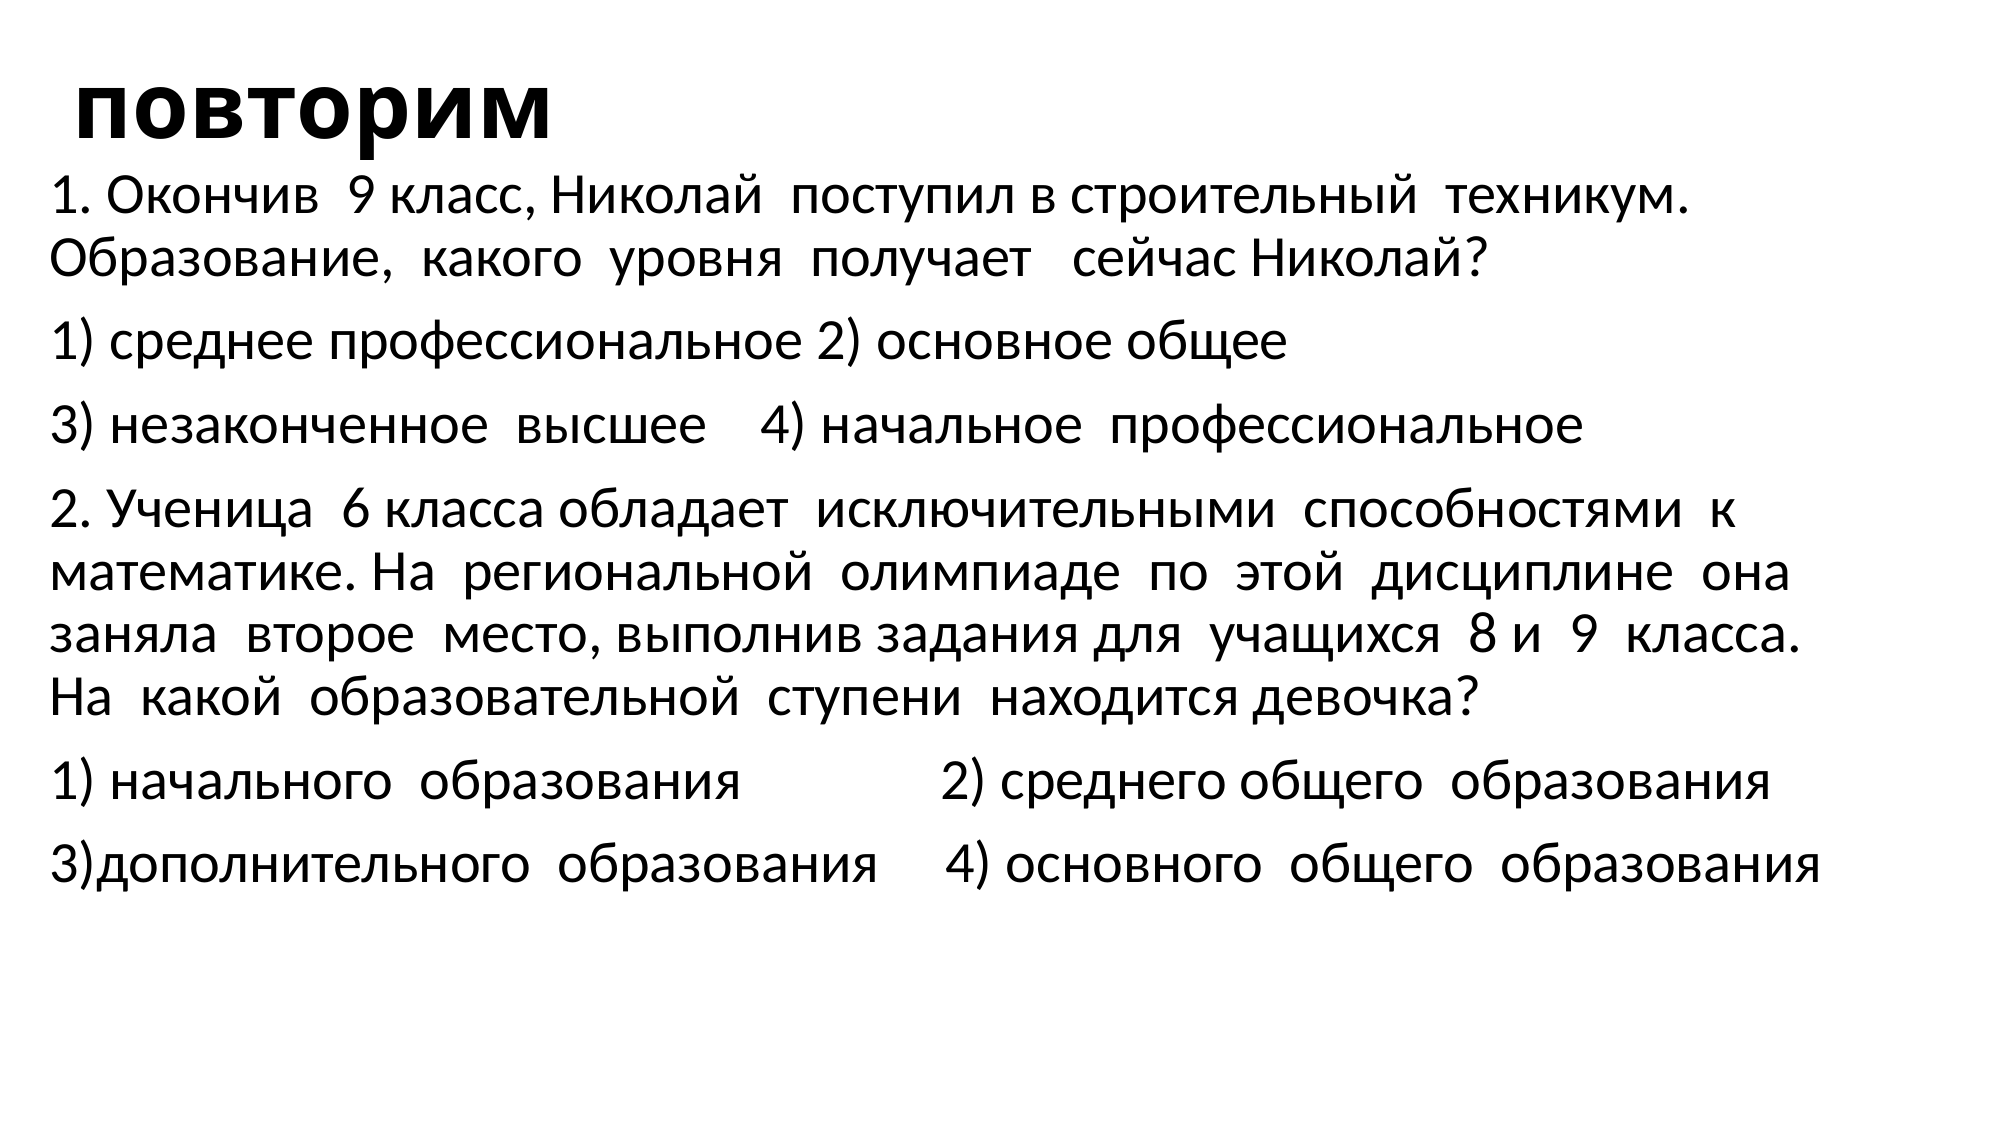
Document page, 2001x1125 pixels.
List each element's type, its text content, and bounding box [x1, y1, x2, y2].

title повторим [57, 61, 611, 155]
list 1. Окончив 9 класс, Николай поступил в строительный техникум. Образование, какого уровня получает сейчас Николай? 1) среднее профессиональное 2) основное общее 3) незаконченное высшее 4) начальное профессиональное 2. Ученица 6 класса обладает исключительными способностями к математике. На региональной олимпиаде по этой дисциплине она заняла второе место, выполнив задания для учащихся 8 и 9 класса. На какой образовательной ступени находится девочка? 1) начального образования 2) среднего общего образования 3)дополнительного образования 4) основного общего образования [34, 155, 1863, 920]
